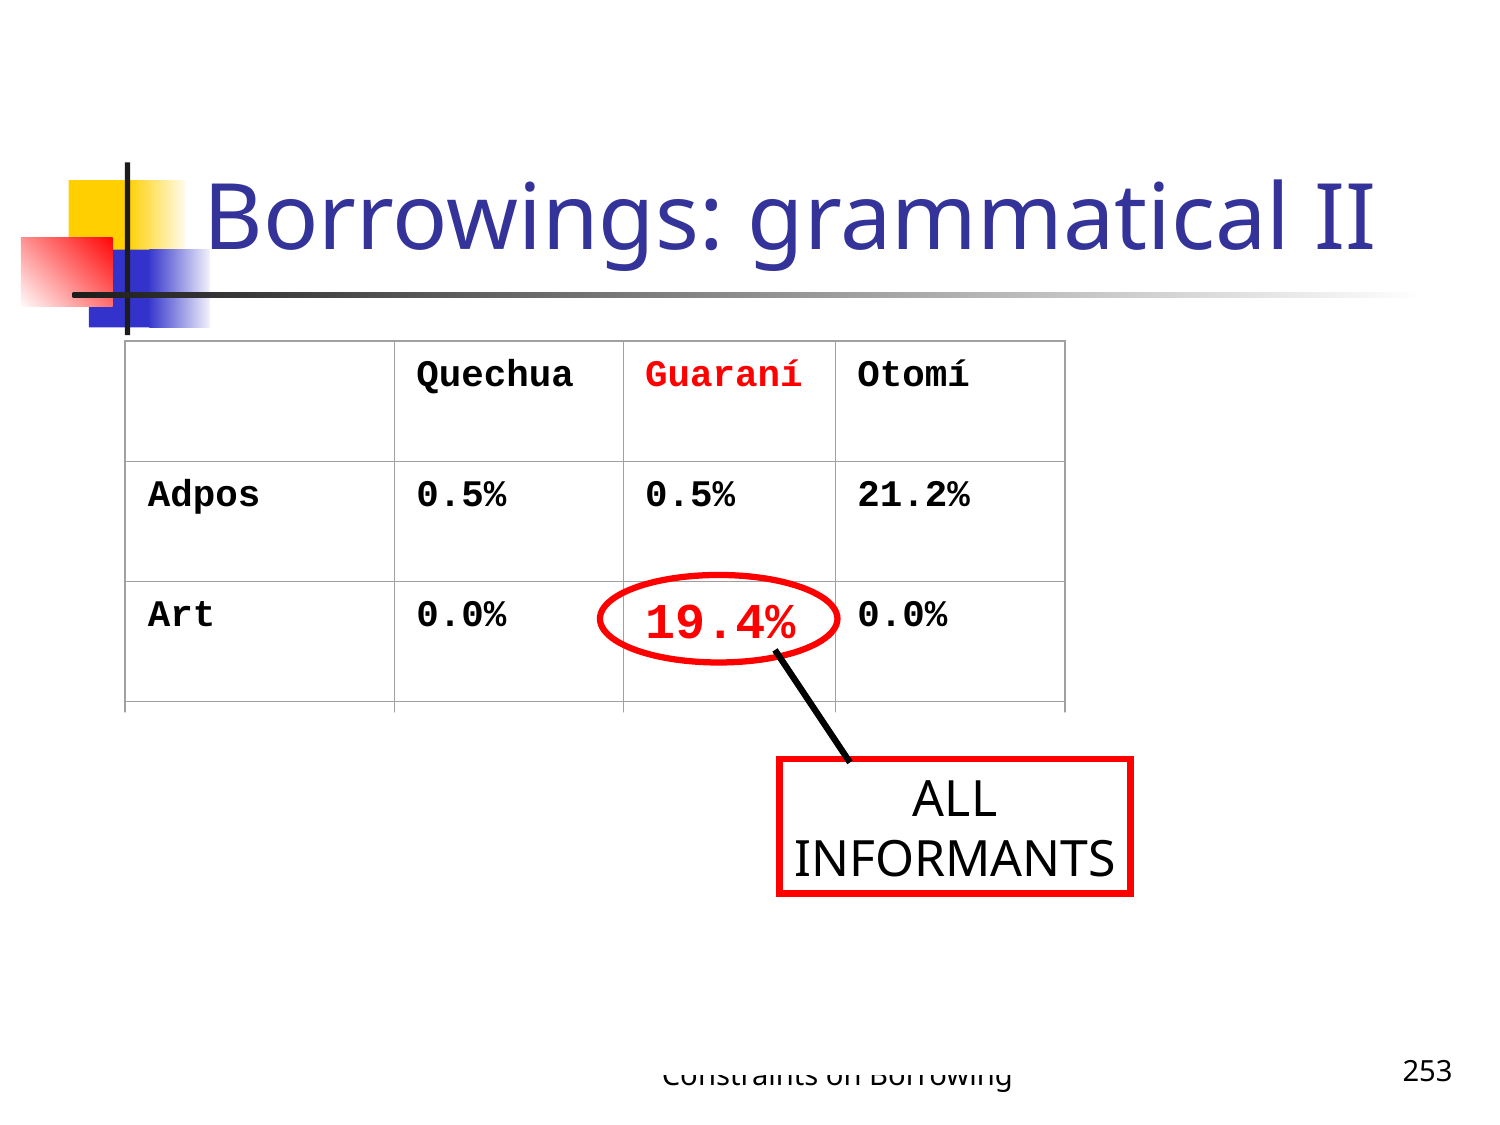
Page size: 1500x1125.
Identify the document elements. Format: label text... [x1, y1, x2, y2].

text_box [0, 14, 1500, 224]
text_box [124, 340, 1066, 1063]
text_box ALL INFORMANTS [1070, 758, 1131, 894]
footer Constraints on Borrowing [599, 1075, 1076, 1100]
title Borrowings: grammatical II [188, 224, 1468, 276]
slide_number 253 [1154, 1023, 1468, 1100]
text_box [99, 712, 1100, 1075]
